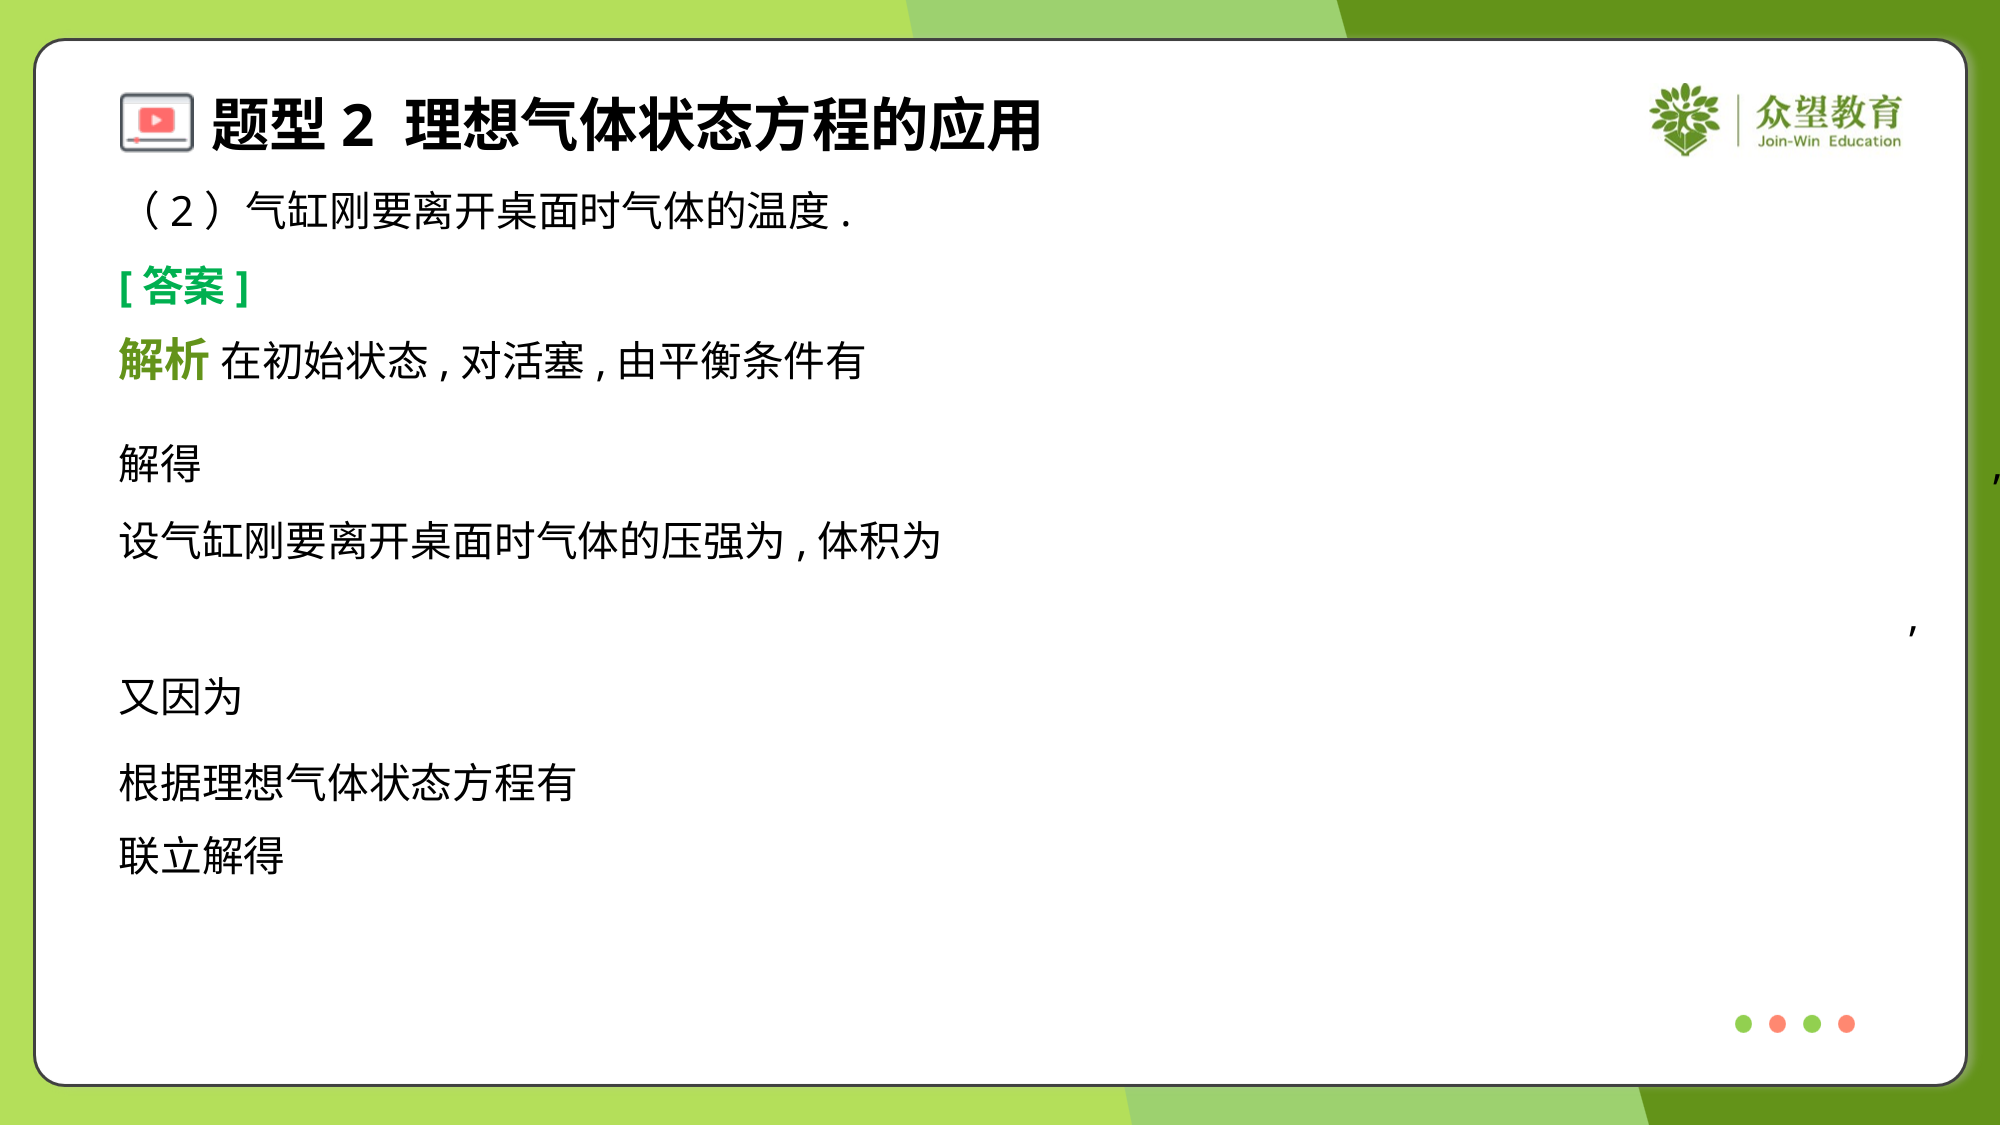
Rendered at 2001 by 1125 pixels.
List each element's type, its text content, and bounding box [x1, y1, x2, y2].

text_box （2）气缸刚要离开桌面时气体的温度. [118, 159, 1883, 227]
picture [0, 0, 2000, 1125]
